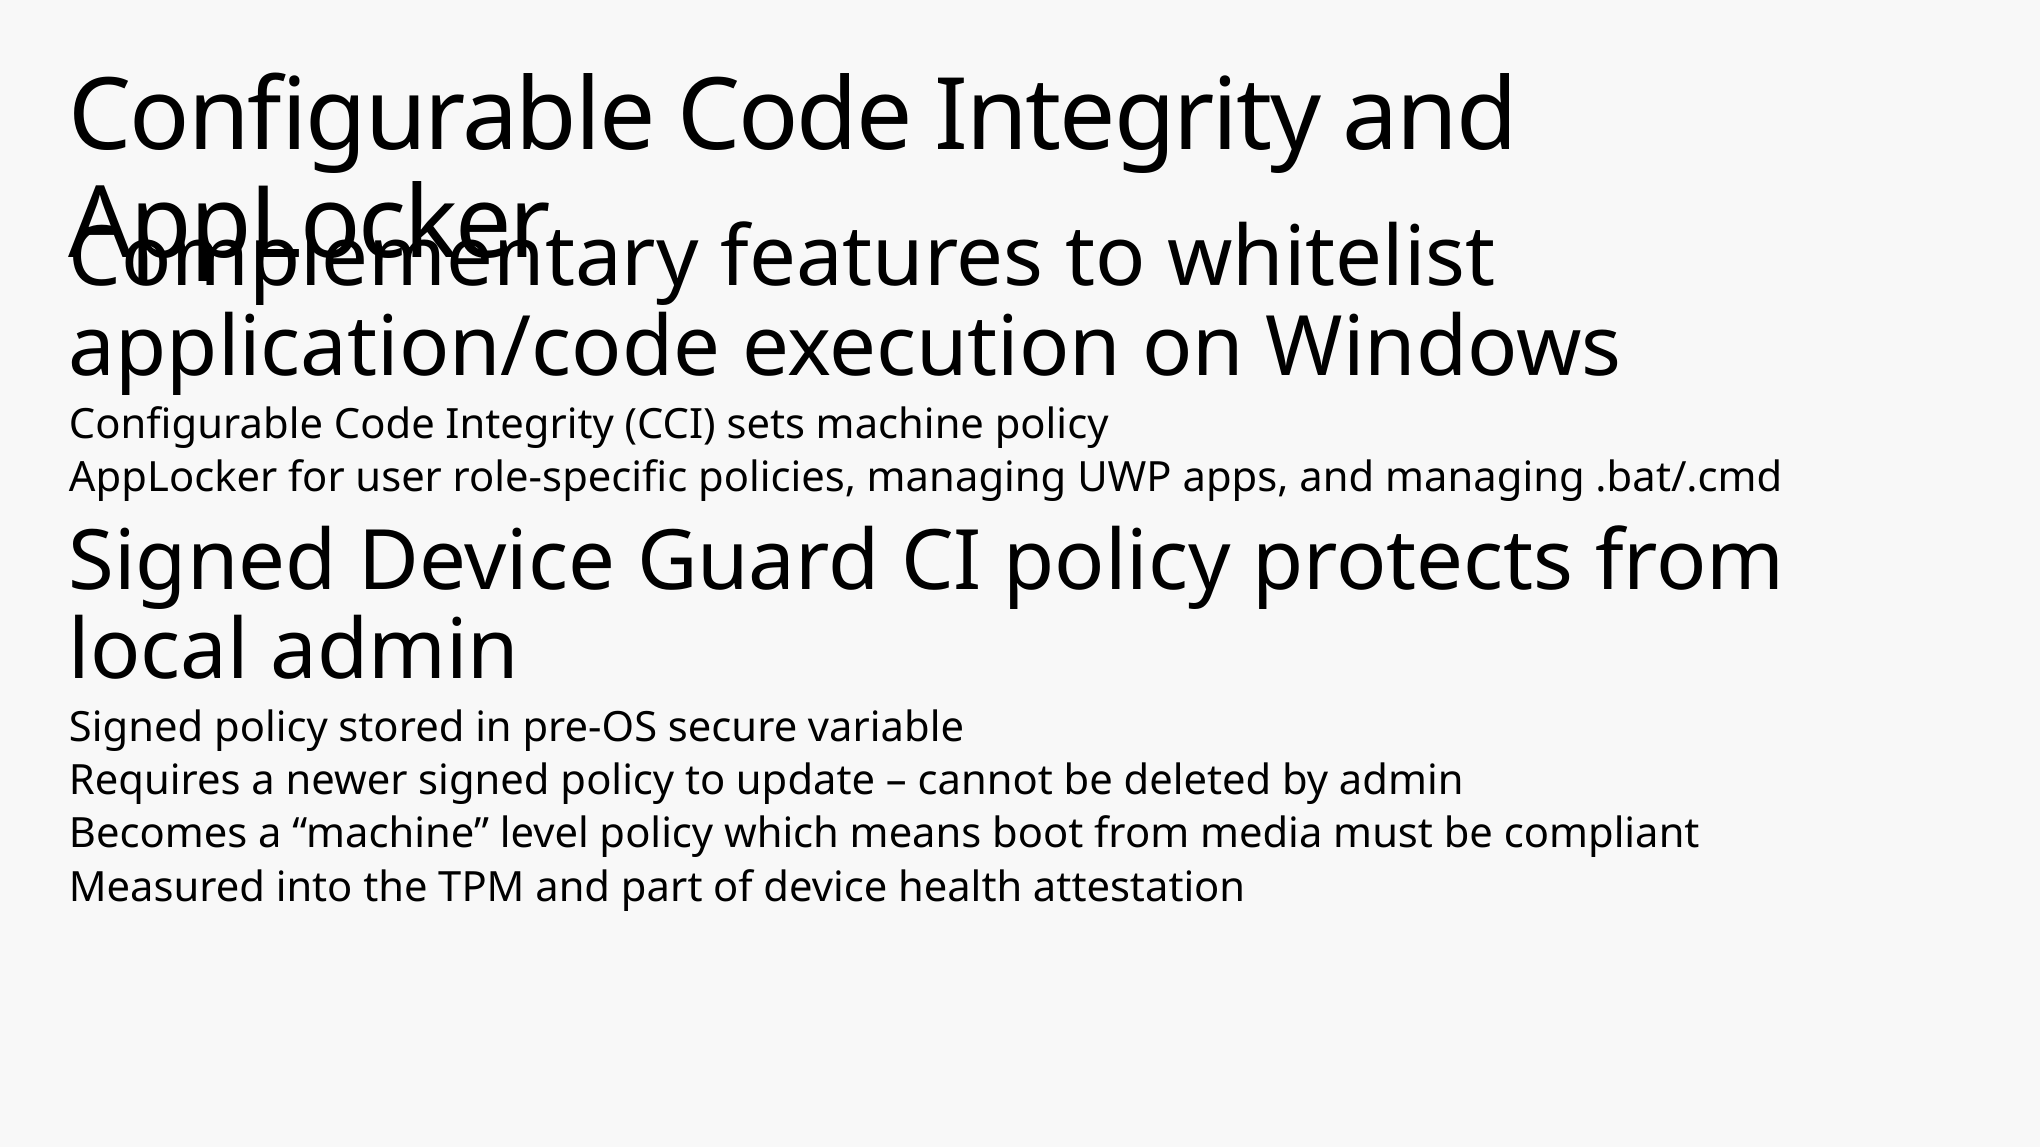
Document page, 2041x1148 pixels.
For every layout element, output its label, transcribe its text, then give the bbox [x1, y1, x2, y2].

list Complementary features to whitelist application/code execution on Windows Configurable Code Integrity (CCI) sets machine policy AppLocker for user role-specific policies, managing UWP apps, and managing .bat/.cmd Signed Device Guard CI policy protects from local admin Signed policy stored in pre-OS secure variable Requires a newer signed policy to update – cannot be deleted by admin Becomes a “machine” level policy which means boot from media must be compliant Measured into the TPM and part of device health attestation [45, 198, 1996, 947]
title Configurable Code Integrity and AppLocker [45, 48, 1996, 198]
